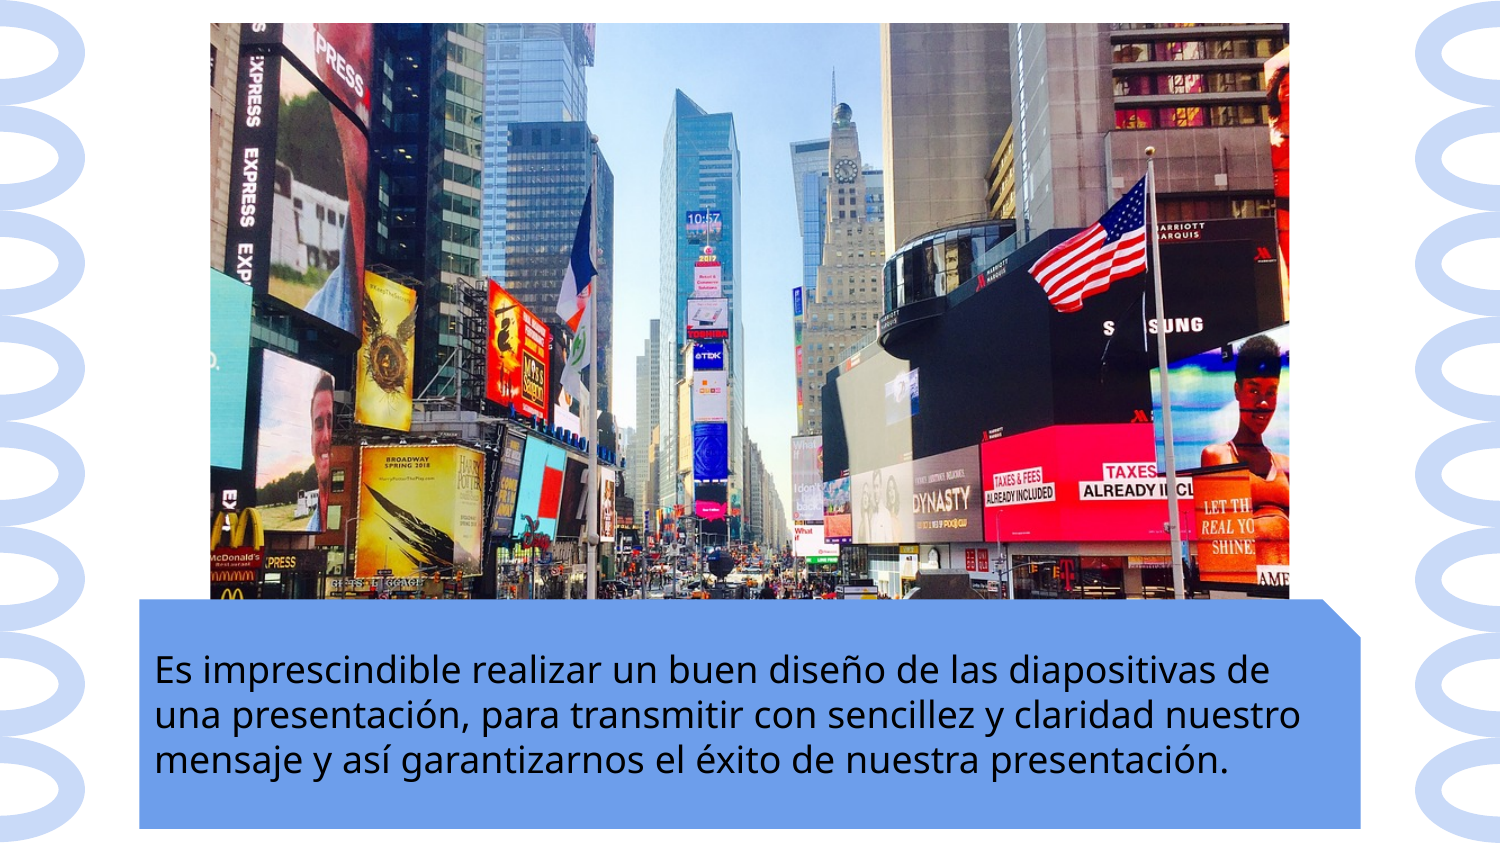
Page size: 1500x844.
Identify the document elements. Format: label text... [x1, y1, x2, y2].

subtitle Es imprescindible realizar un buen diseño de las diapositivas de una presentación, para transmitir con sencillez y claridad nuestro mensaje y así garantizarnos el éxito de nuestra presentación. [139, 599, 1361, 829]
picture [210, 23, 1290, 623]
